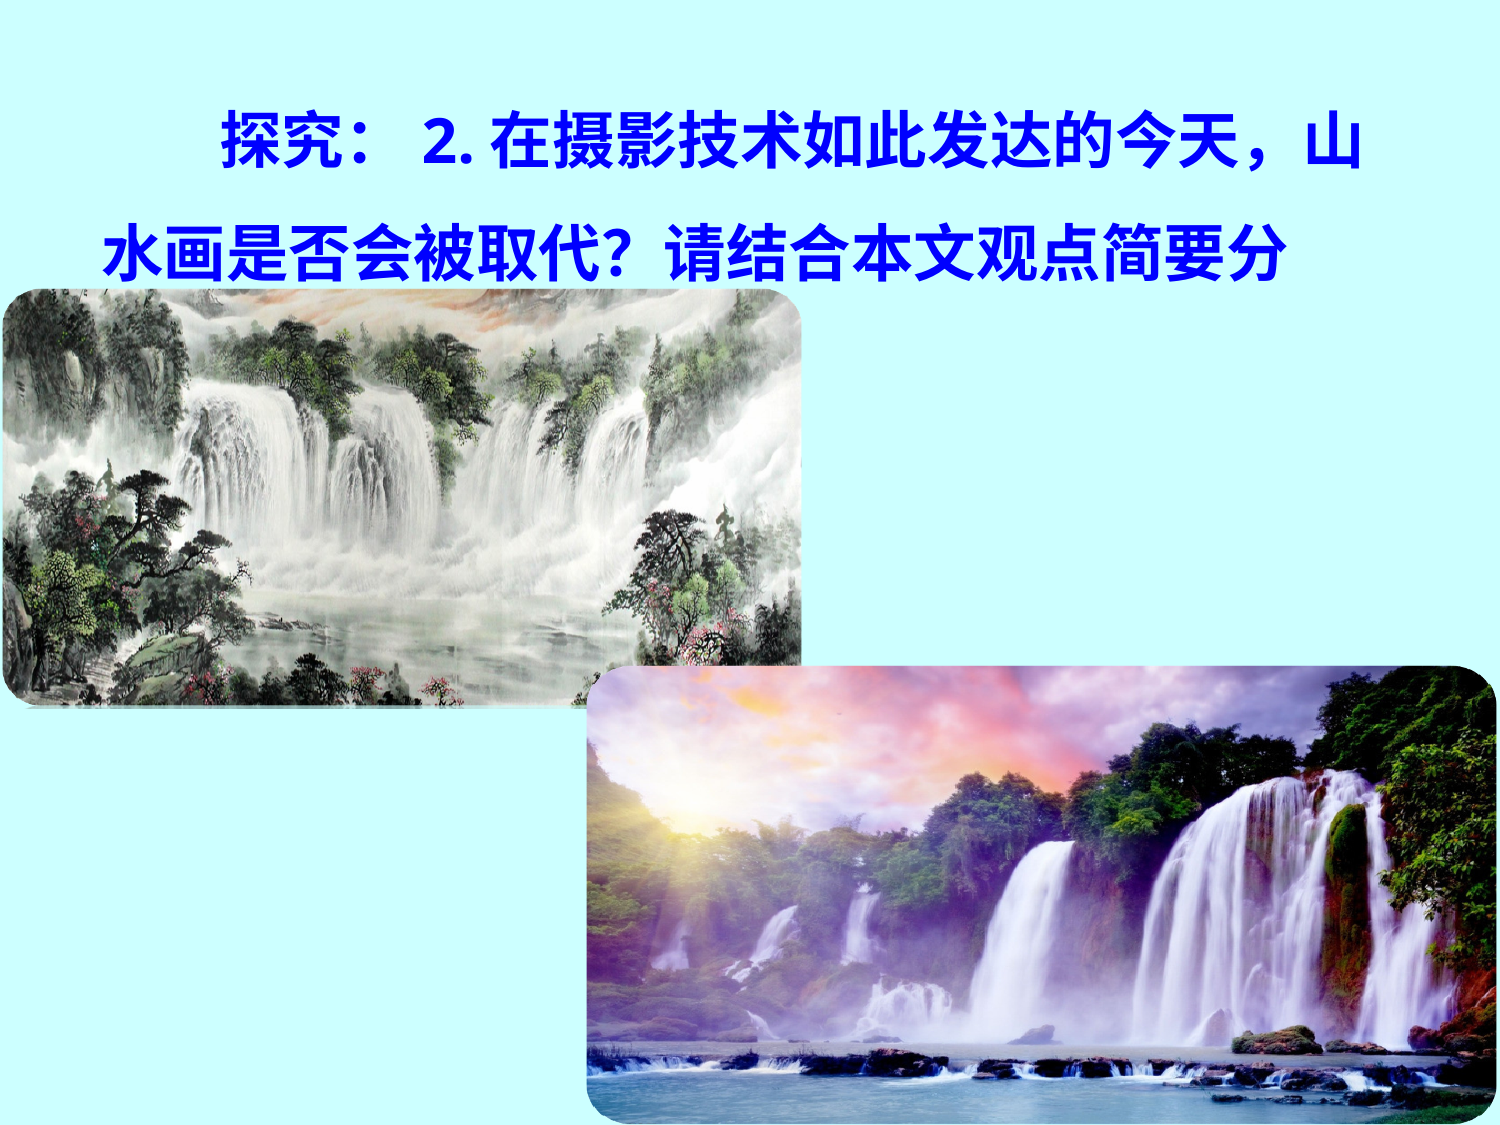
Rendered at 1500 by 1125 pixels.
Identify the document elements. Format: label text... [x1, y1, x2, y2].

text_box 探究：2.在摄影技术如此发达的今天，山水画是否会被取代？请结合本文观点简要分析。 [86, 56, 1415, 409]
picture [0, 288, 1500, 1125]
